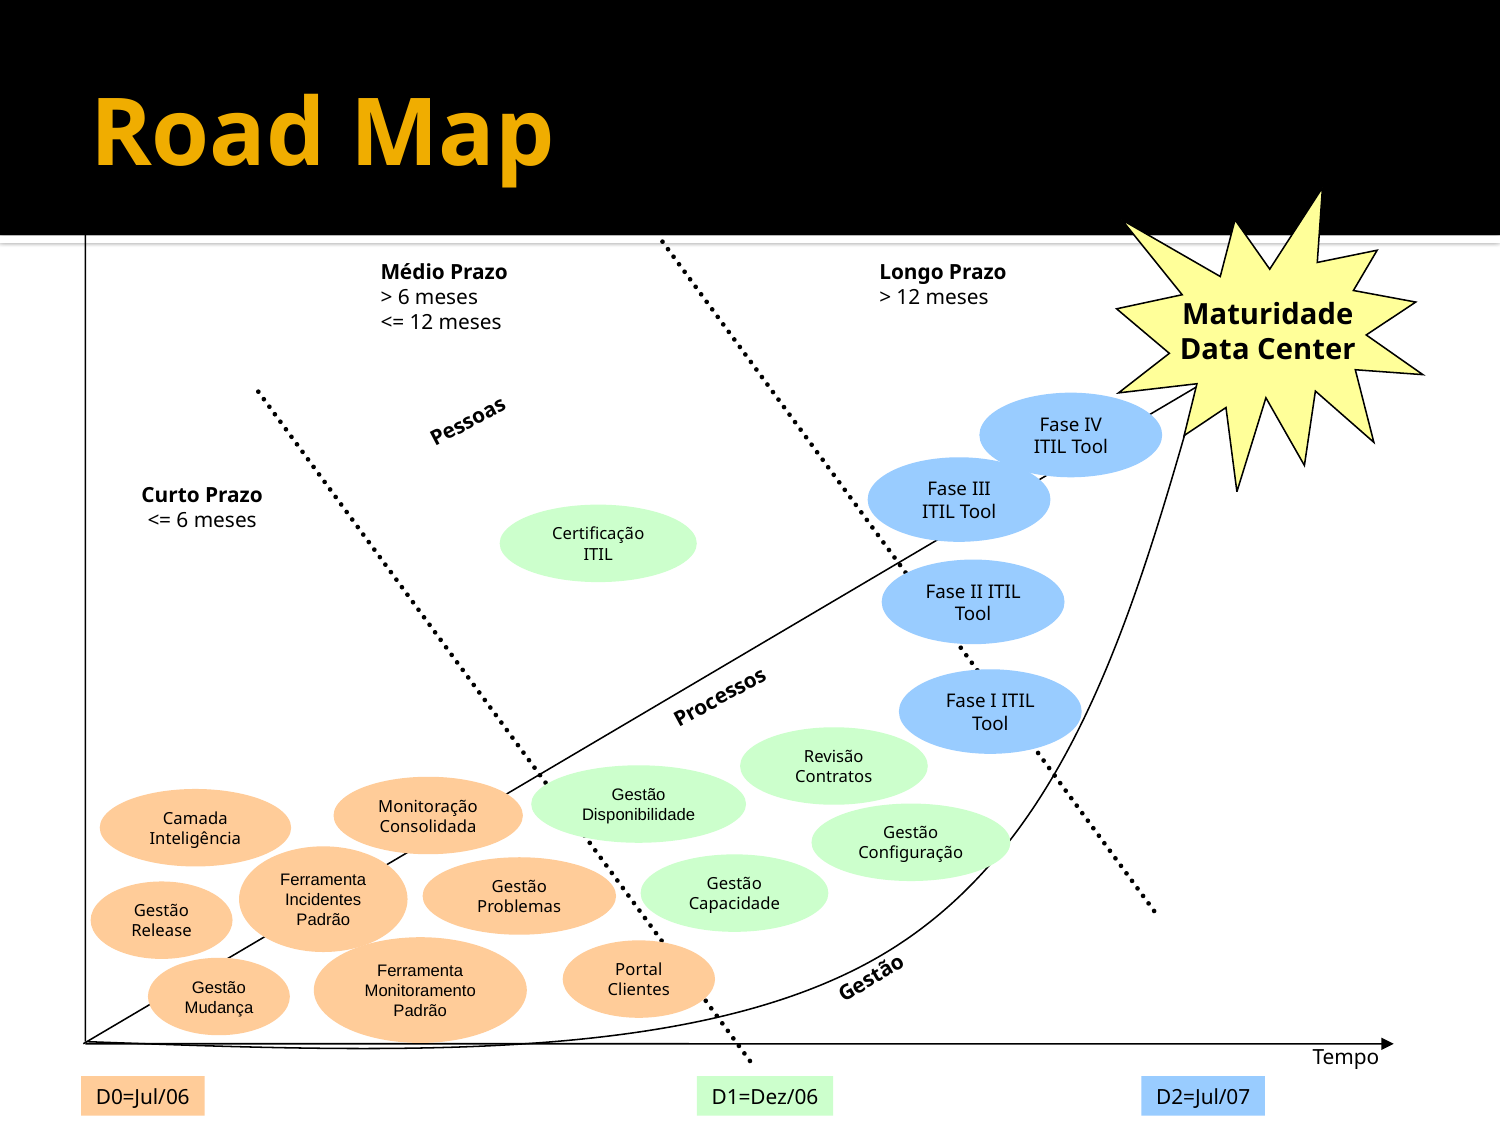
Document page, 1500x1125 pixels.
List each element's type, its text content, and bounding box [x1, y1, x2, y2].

text_box Certificação ITIL [499, 504, 697, 583]
text_box Ferramenta Monitoramento Padrão [313, 937, 527, 1043]
text_box Curto Prazo <= 6 meses [126, 473, 278, 539]
text_box Gestão Mudança [147, 957, 290, 1036]
text_box Ferramenta Incidentes Padrão [239, 846, 408, 953]
text_box Portal Clientes [562, 940, 716, 1018]
text_box Gestão Disponibilidade [531, 765, 747, 843]
text_box [79, 204, 92, 1042]
text_box Processos [652, 647, 787, 745]
text_box Médio Prazo > 6 meses <= 12 meses [365, 251, 523, 341]
text_box Gestão Problemas [422, 857, 617, 935]
text_box D2=Jul/07 [1141, 1076, 1265, 1116]
text_box Gestão Capacidade [640, 854, 829, 932]
text_box Fase I ITIL Tool [898, 669, 1082, 754]
text_box Gestão Configuração [811, 803, 1011, 882]
text_box Monitoração Consolidada [333, 776, 523, 855]
text_box D1=Dez/06 [696, 1076, 834, 1116]
text_box [87, 384, 1196, 1049]
text_box Camada Inteligência [99, 788, 292, 867]
text_box Gestão Release [90, 881, 233, 959]
text_box Fase III ITIL Tool [867, 457, 1051, 542]
title Road Map [75, 25, 1425, 231]
text_box Pessoas [408, 377, 526, 464]
text_box Revisão Contratos [740, 727, 928, 805]
text_box Tempo [1297, 1036, 1395, 1077]
text_box Fase IV ITIL Tool [979, 392, 1163, 478]
text_box Fase II ITIL Tool [881, 559, 1065, 645]
text_box Maturidade Data Center [1116, 187, 1423, 492]
text_box D0=Jul/06 [81, 1076, 205, 1116]
text_box Longo Prazo > 12 meses [864, 251, 1022, 316]
text_box Gestão [816, 933, 925, 1020]
